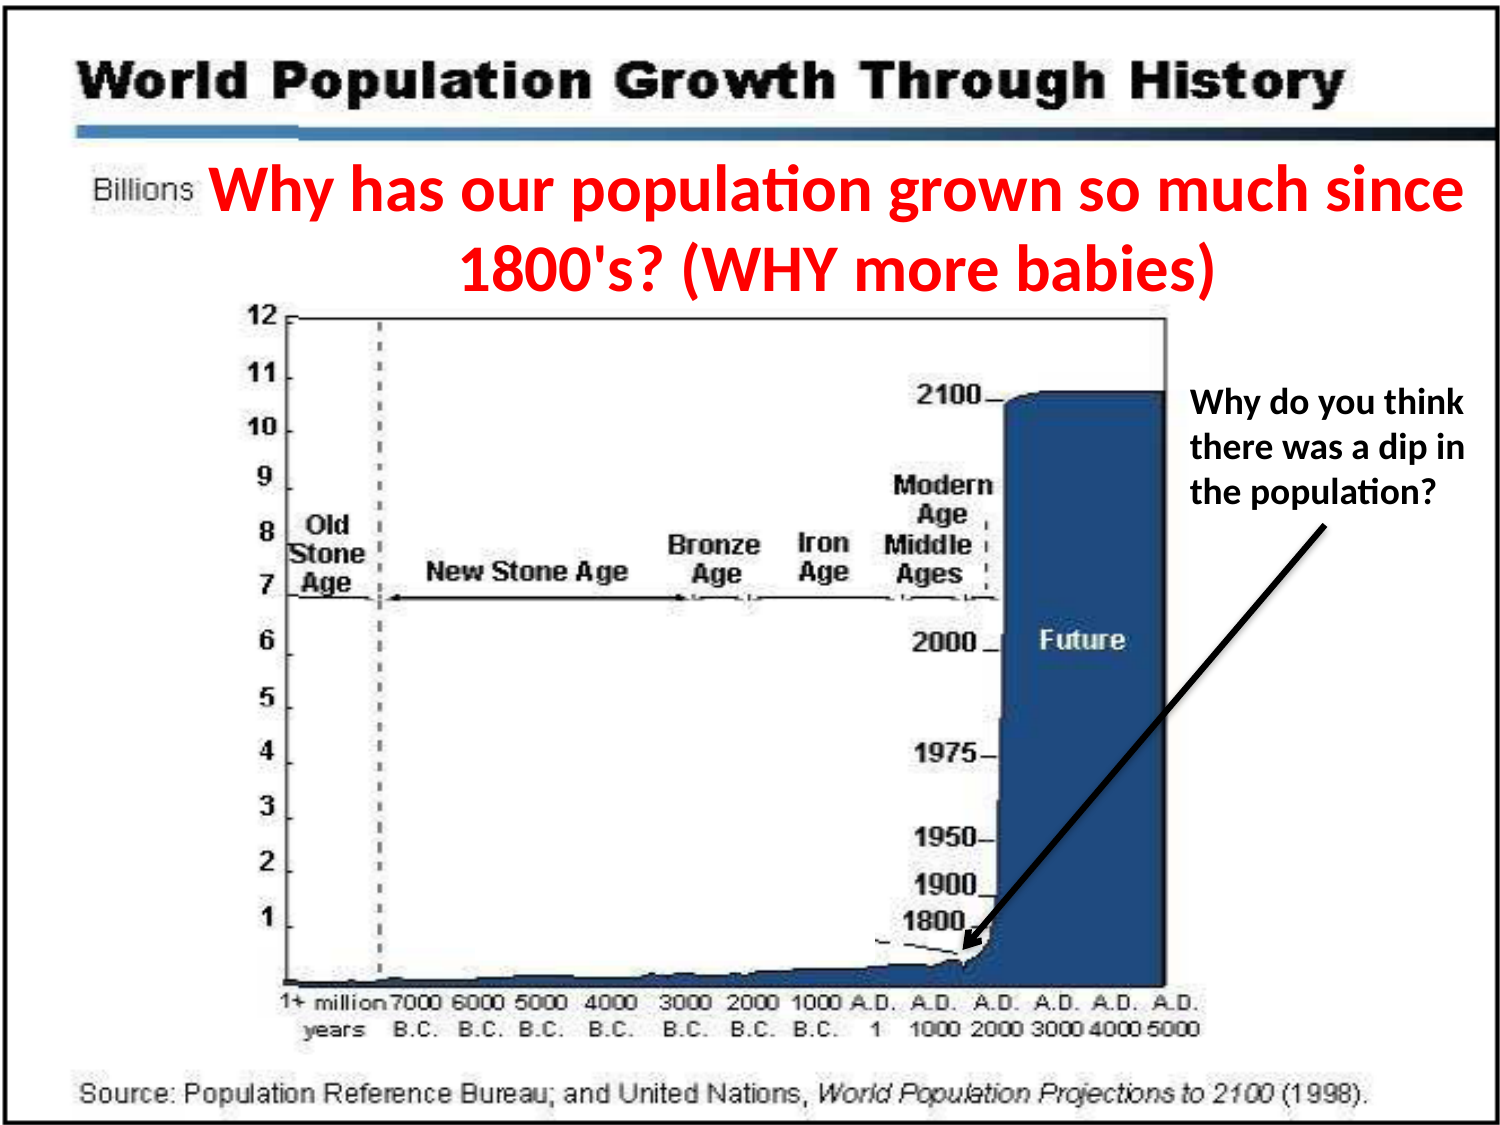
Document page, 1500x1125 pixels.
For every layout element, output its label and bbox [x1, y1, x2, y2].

text_box [930, 555, 1357, 919]
list [0, 0, 1500, 1125]
